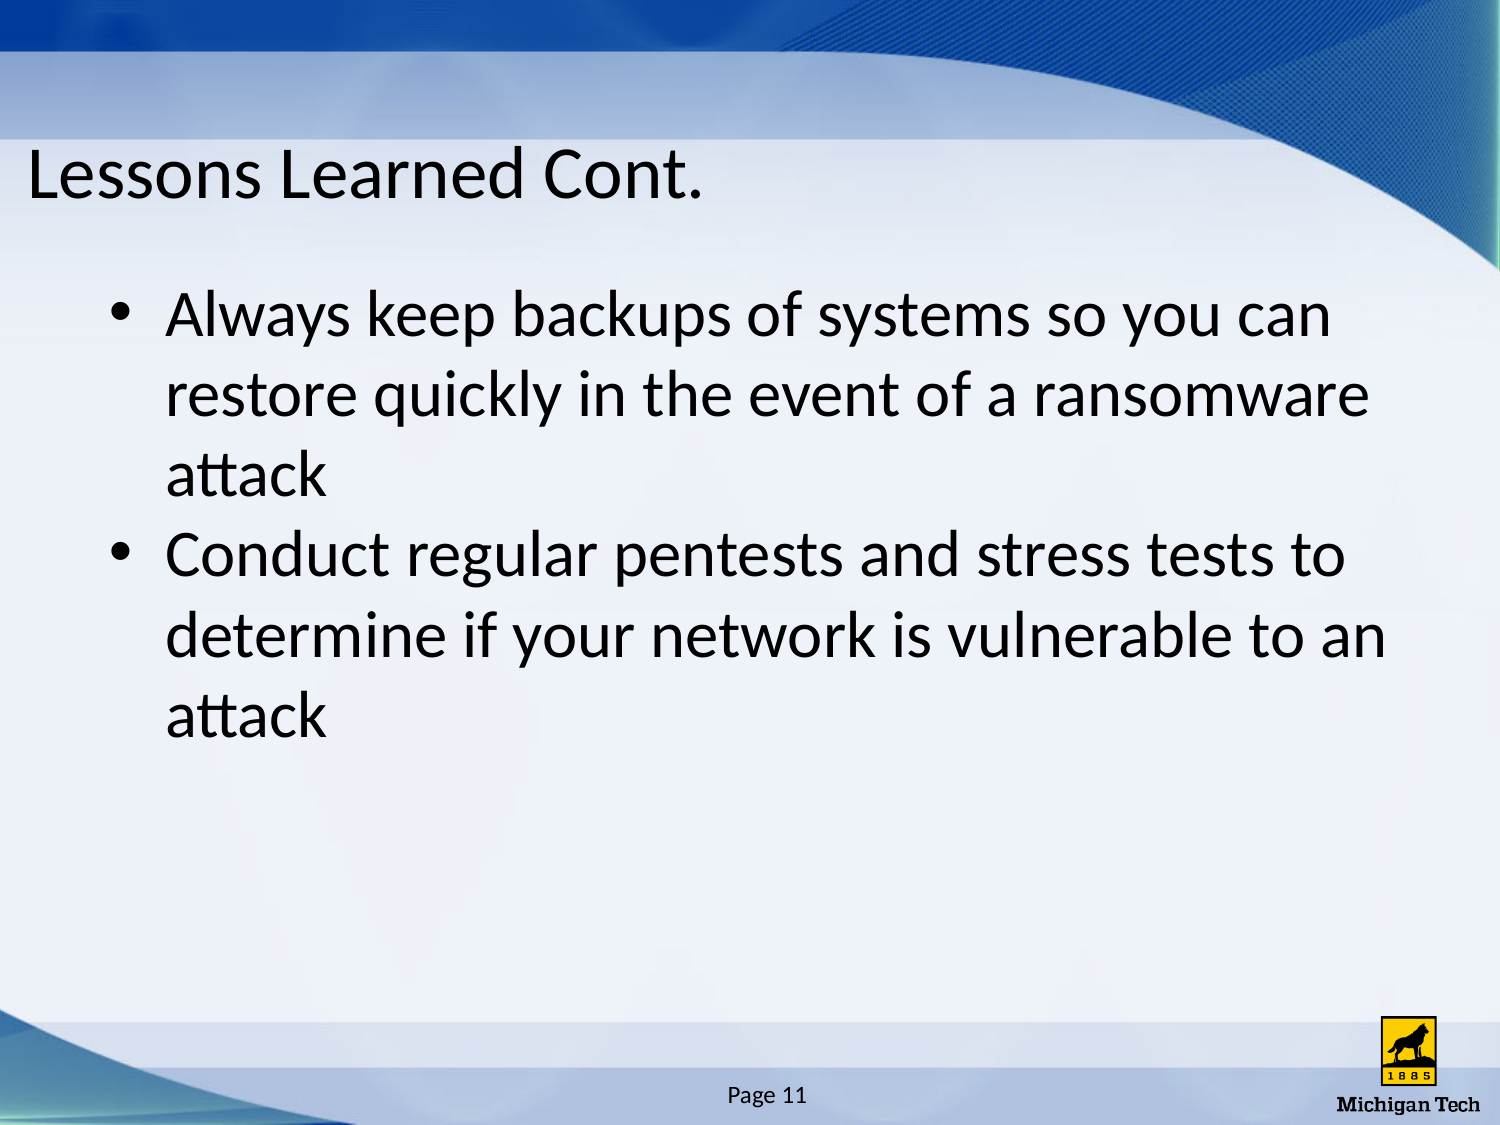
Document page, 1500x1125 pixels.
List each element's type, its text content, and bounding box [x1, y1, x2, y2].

list Always keep backups of systems so you can restore quickly in the event of a ransomware attack Conduct regular pentests and stress tests to determine if your network is vulnerable to an attack [75, 262, 1425, 1063]
picture [0, 0, 1500, 1125]
title Lessons Learned Cont. [12, 75, 1263, 263]
